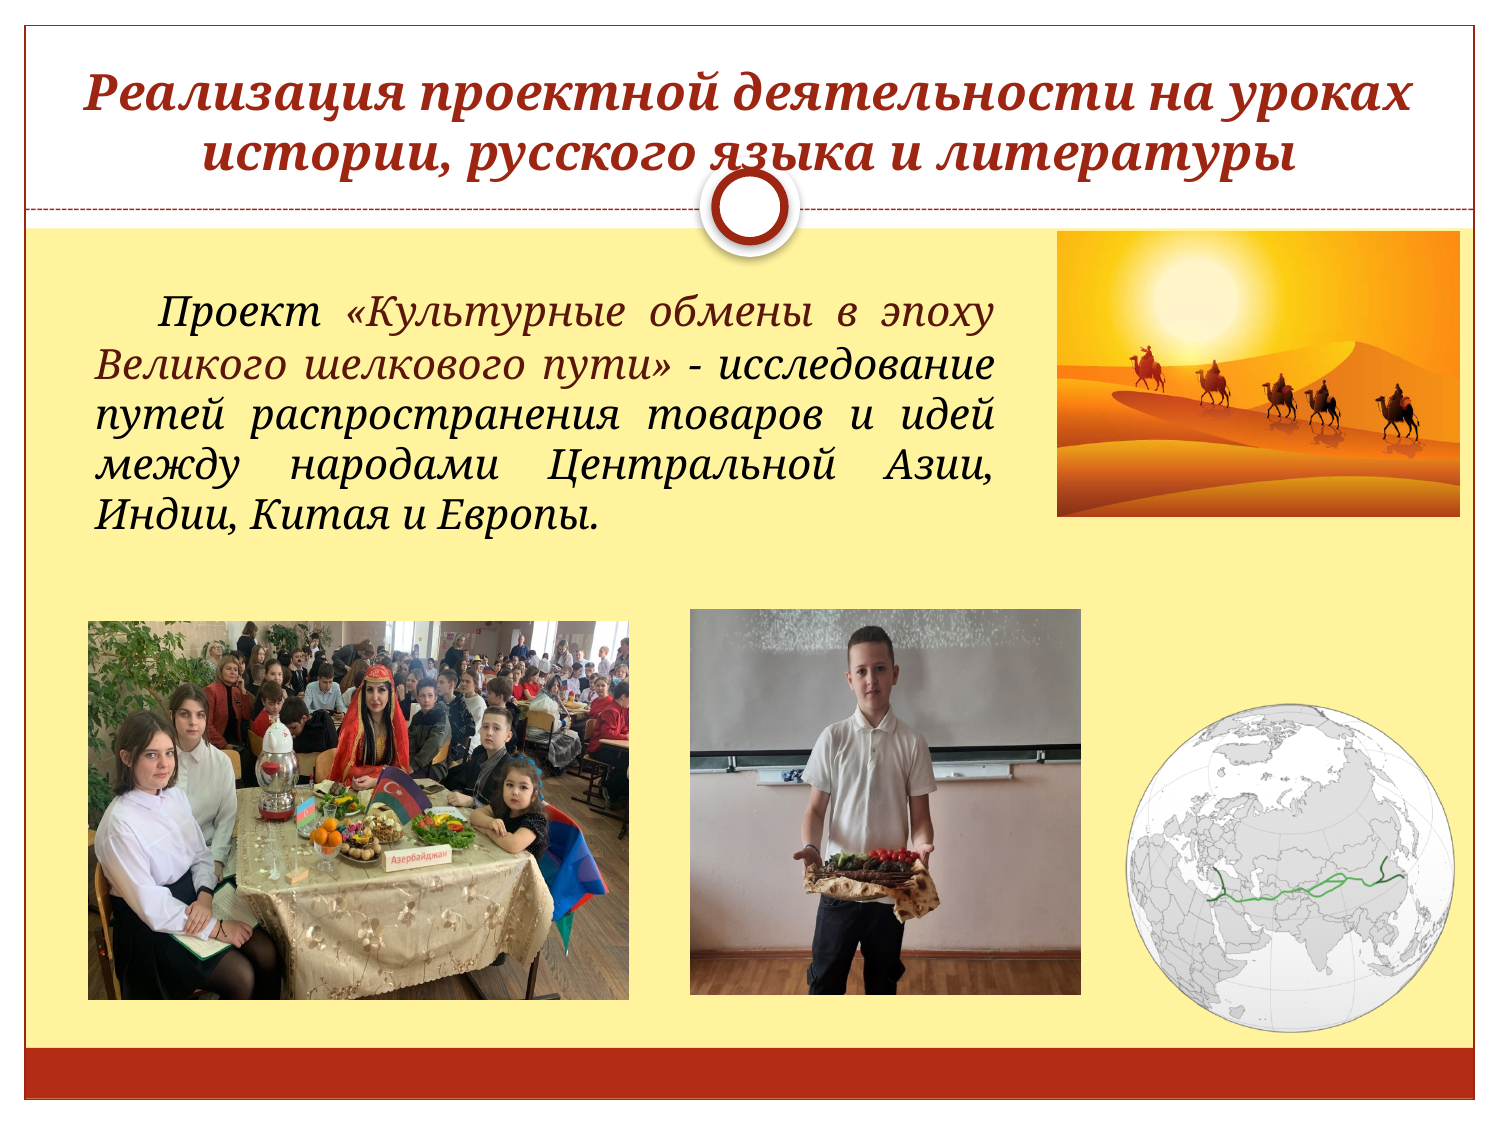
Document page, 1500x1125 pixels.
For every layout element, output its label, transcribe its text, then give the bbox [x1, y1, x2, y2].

picture [1124, 702, 1456, 1034]
picture [690, 609, 1081, 996]
picture [1056, 231, 1460, 517]
list Проект «Культурные обмены в эпоху Великого шелкового пути» - исследование путей распространения товаров и идей между народами Центральной Азии, Индии, Китая и Европы. [35, 262, 1010, 587]
picture [88, 621, 629, 1000]
title Реализация проектной деятельности на уроках истории, русского языка и литературы [49, 37, 1450, 188]
